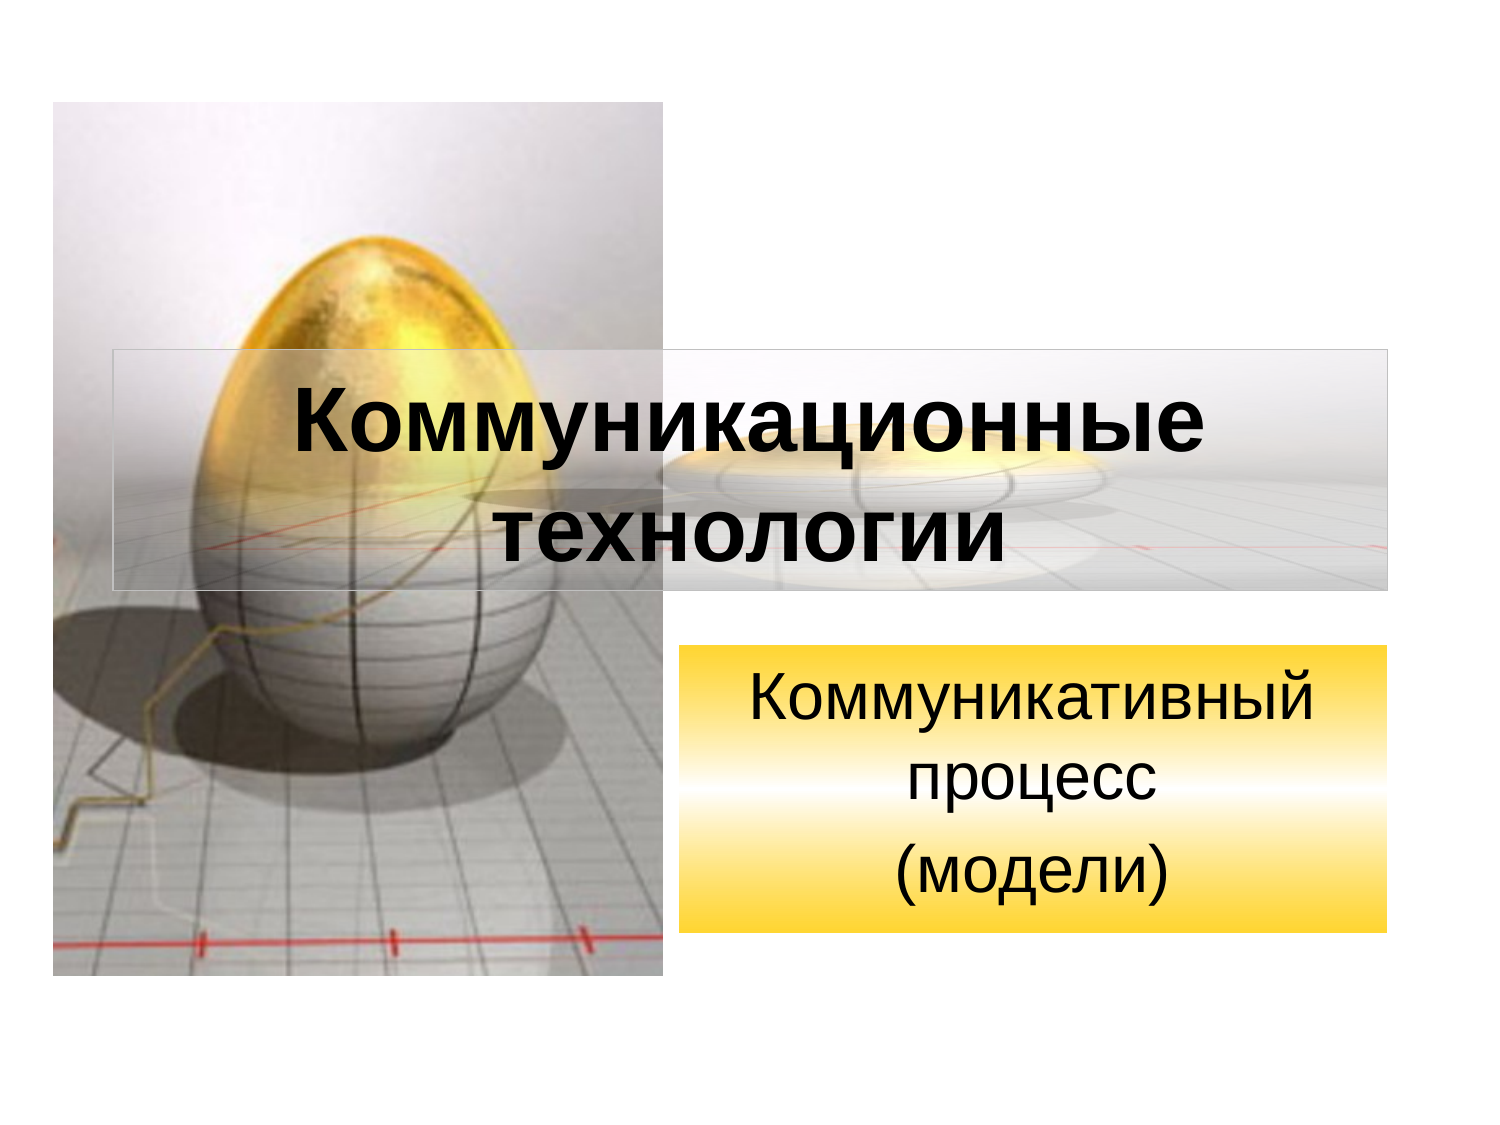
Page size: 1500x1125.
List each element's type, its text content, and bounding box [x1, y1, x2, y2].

title Коммуникационные технологии [112, 349, 1388, 591]
picture [53, 102, 663, 976]
subtitle Коммуникативный процесс (модели) [678, 645, 1387, 933]
